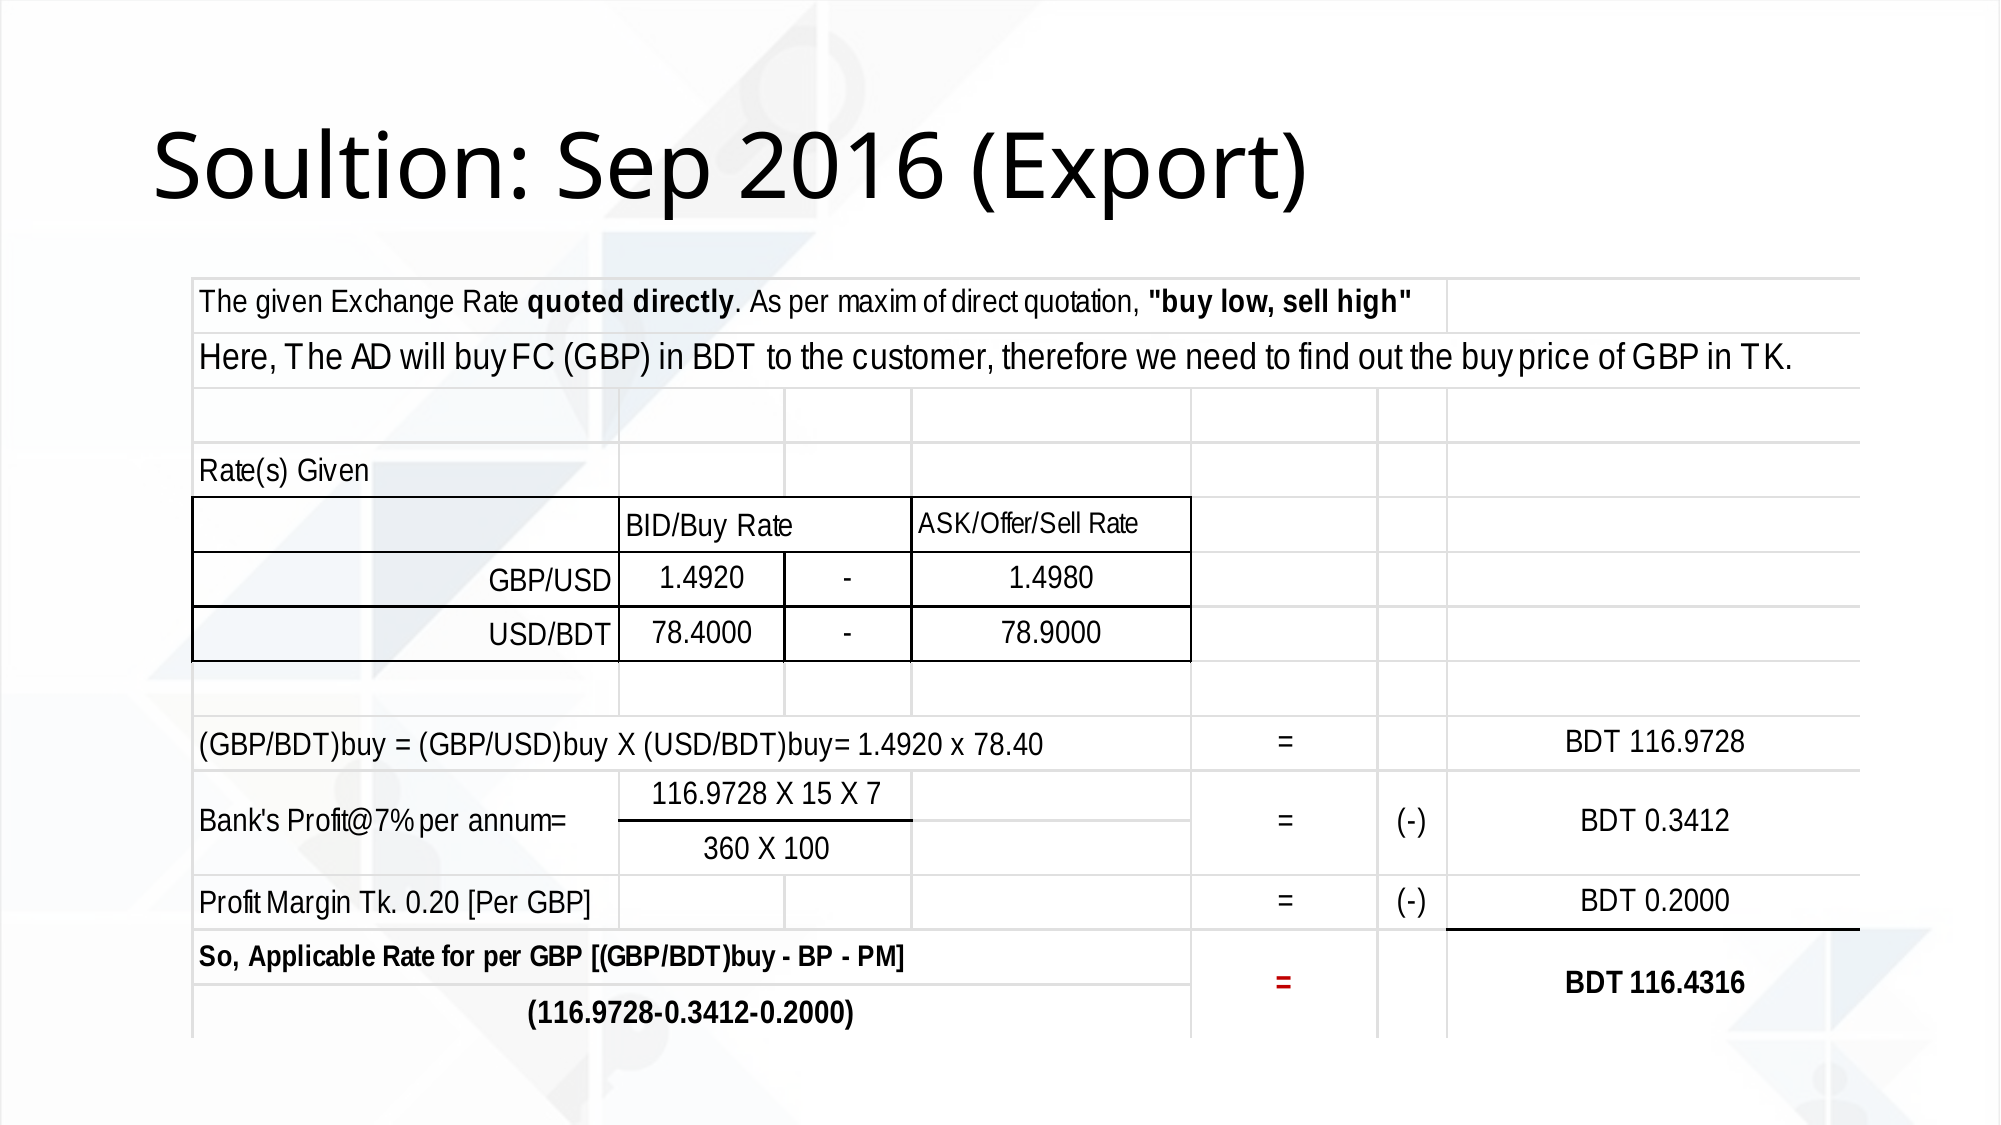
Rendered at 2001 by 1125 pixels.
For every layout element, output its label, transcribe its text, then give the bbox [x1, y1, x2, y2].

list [191, 277, 1863, 1041]
title Soultion: Sep 2016 (Export) [137, 59, 1863, 278]
